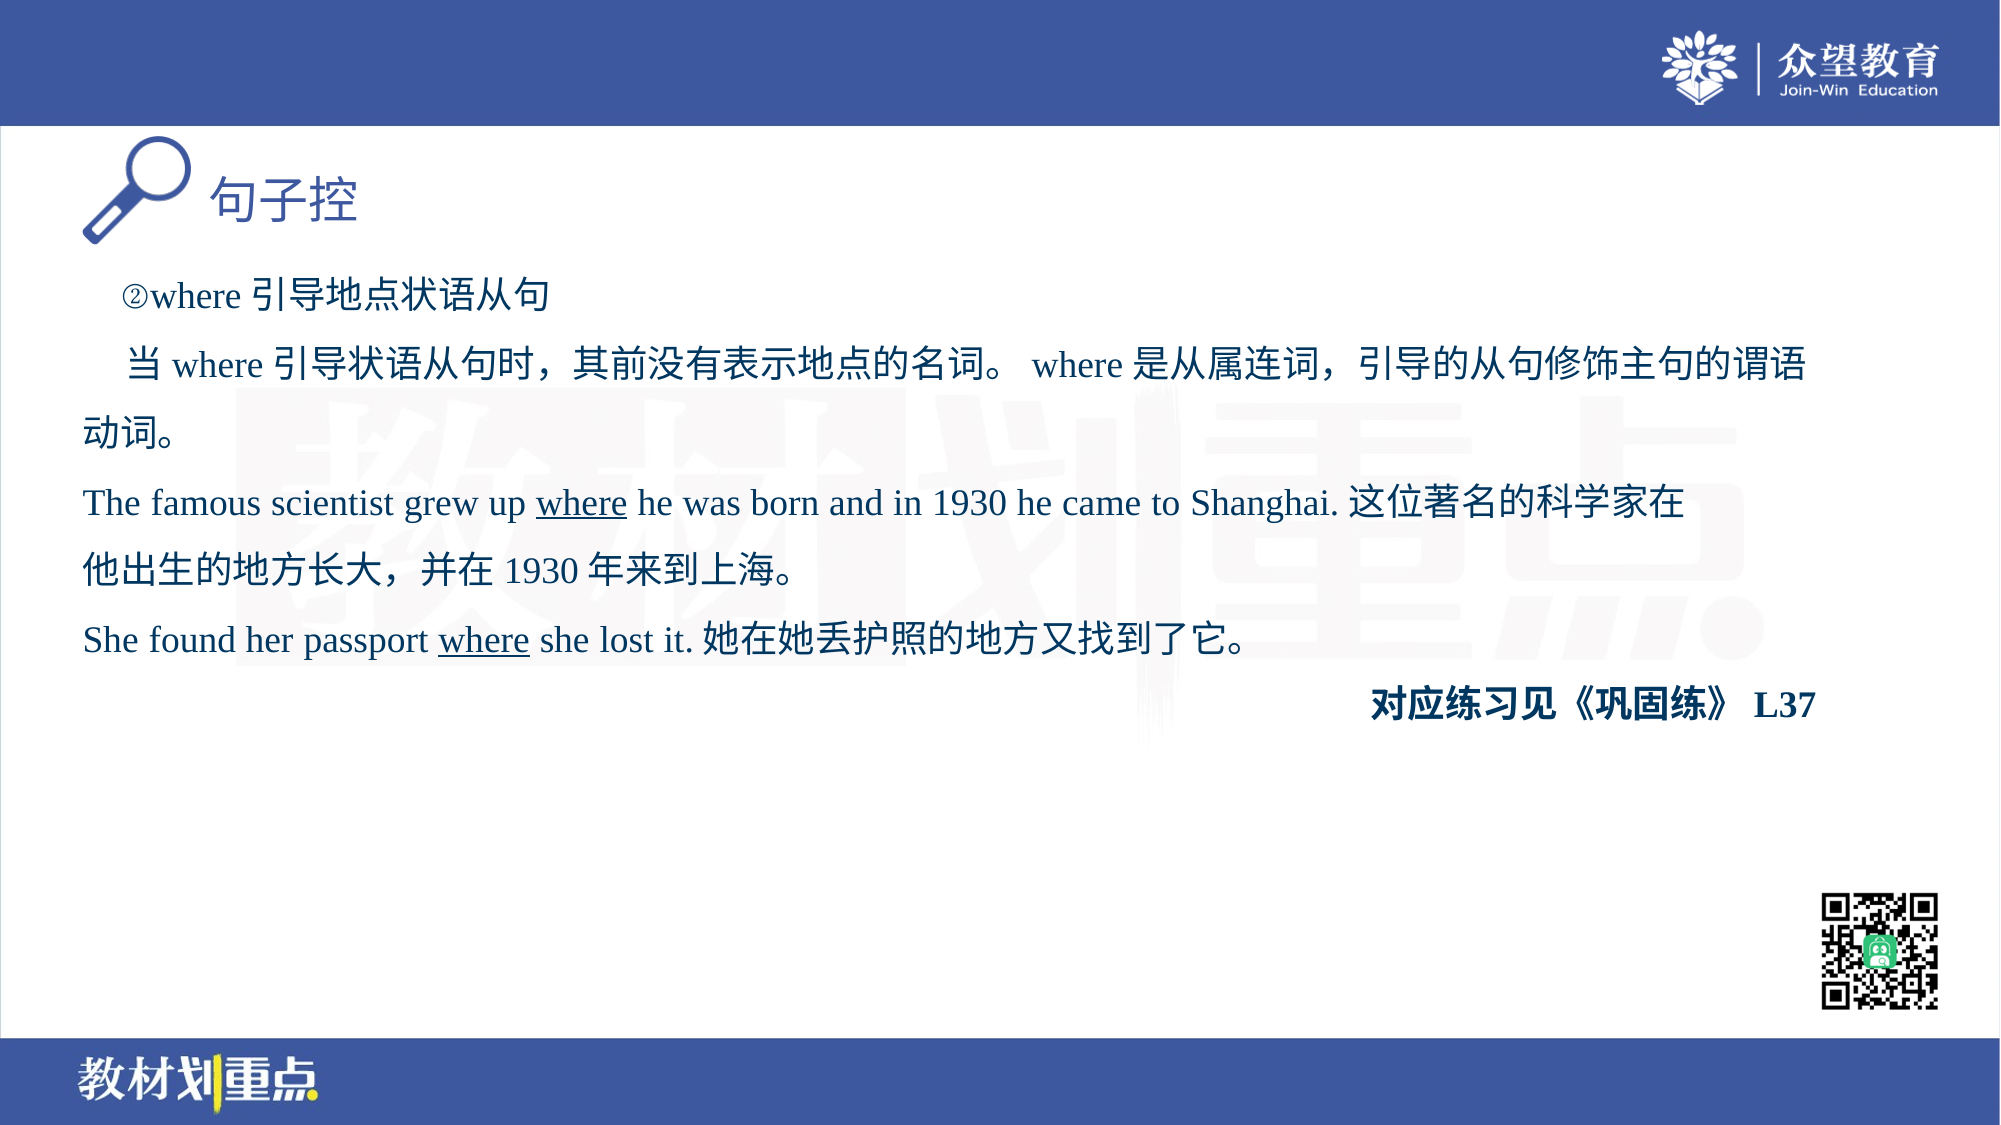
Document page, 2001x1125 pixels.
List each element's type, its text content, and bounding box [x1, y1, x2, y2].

picture [0, 0, 2000, 1125]
text_box ②where引导地点状语从句 当where引导状语从句时，其前没有表示地点的名词。where是从属连词，引导的从句修饰主句的谓语 动词。 The famous scientist grew up where he was born and in 1930 he came to Shanghai.这位著名的科学家在 他出生的地方长大，并在1930年来到上海。 She found her passport where she lost it.她在她丢护照的地方又找到了它。 对应练习见《巩固练》L37 [82, 247, 1817, 719]
